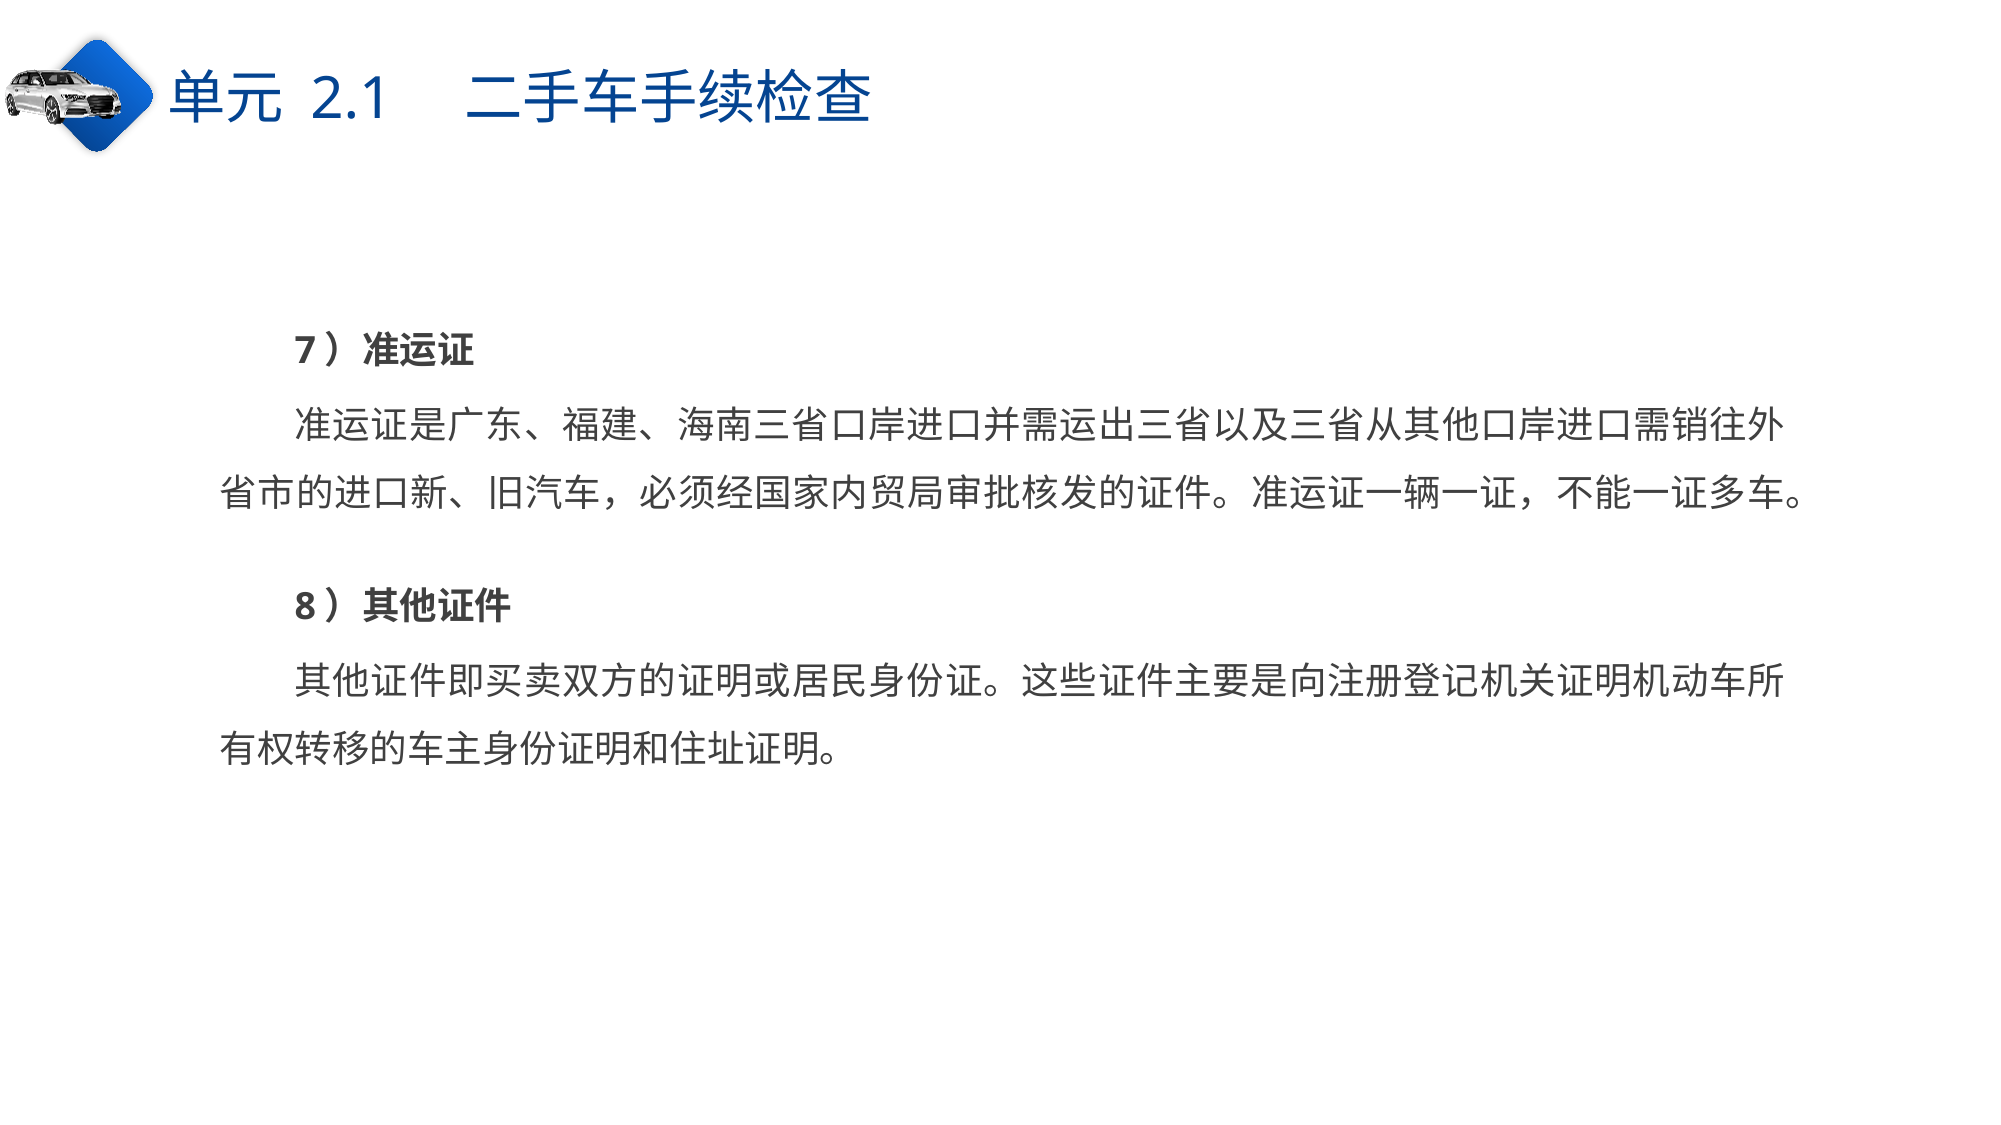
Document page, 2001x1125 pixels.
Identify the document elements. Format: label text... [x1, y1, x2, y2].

text_box 8）其他证件 [204, 552, 1000, 635]
text_box 7）准运证 [204, 296, 1000, 379]
text_box 准运证是广东、福建、海南三省口岸进口并需运出三省以及三省从其他口岸进口需销往外省市的进口新、旧汽车，必须经国家内贸局审批核发的证件。准运证一辆一证，不能一证多车。 [204, 371, 1800, 521]
picture [0, 31, 125, 157]
text_box 单元 2.1 二手车手续检查 [152, 52, 888, 138]
text_box 其他证件即买卖双方的证明或居民身份证。这些证件主要是向注册登记机关证明机动车所有权转移的车主身份证明和住址证明。 [204, 627, 1800, 777]
